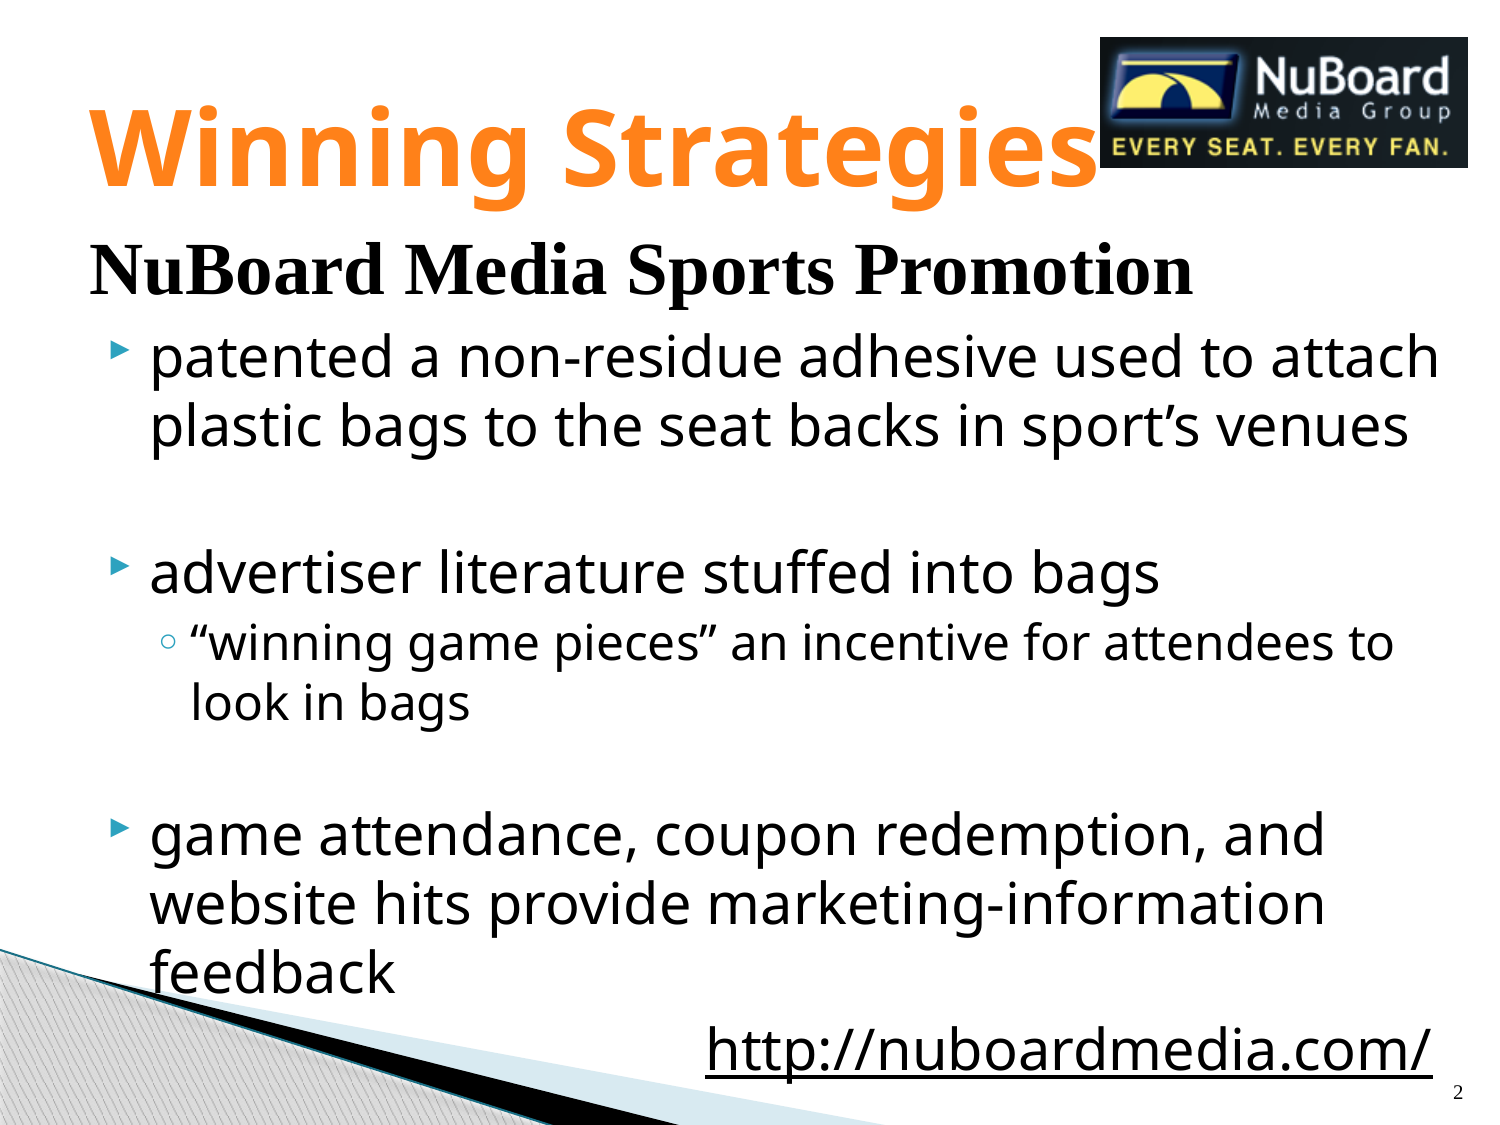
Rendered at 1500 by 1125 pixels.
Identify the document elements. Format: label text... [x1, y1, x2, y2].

title Winning Strategies [75, 50, 1425, 212]
text_box NuBoard Media Sports Promotion [74, 212, 1425, 318]
picture [1099, 37, 1468, 168]
list patented a non-residue adhesive used to attach plastic bags to the seat backs in sport’s venues advertiser literature stuffed into bags “winning game pieces” an incentive for attendees to look in bags game attendance, coupon redemption, and website hits provide marketing-information feedback http://nuboardmedia.com/ [75, 312, 1463, 1125]
slide_number 2 [1418, 1051, 1479, 1112]
